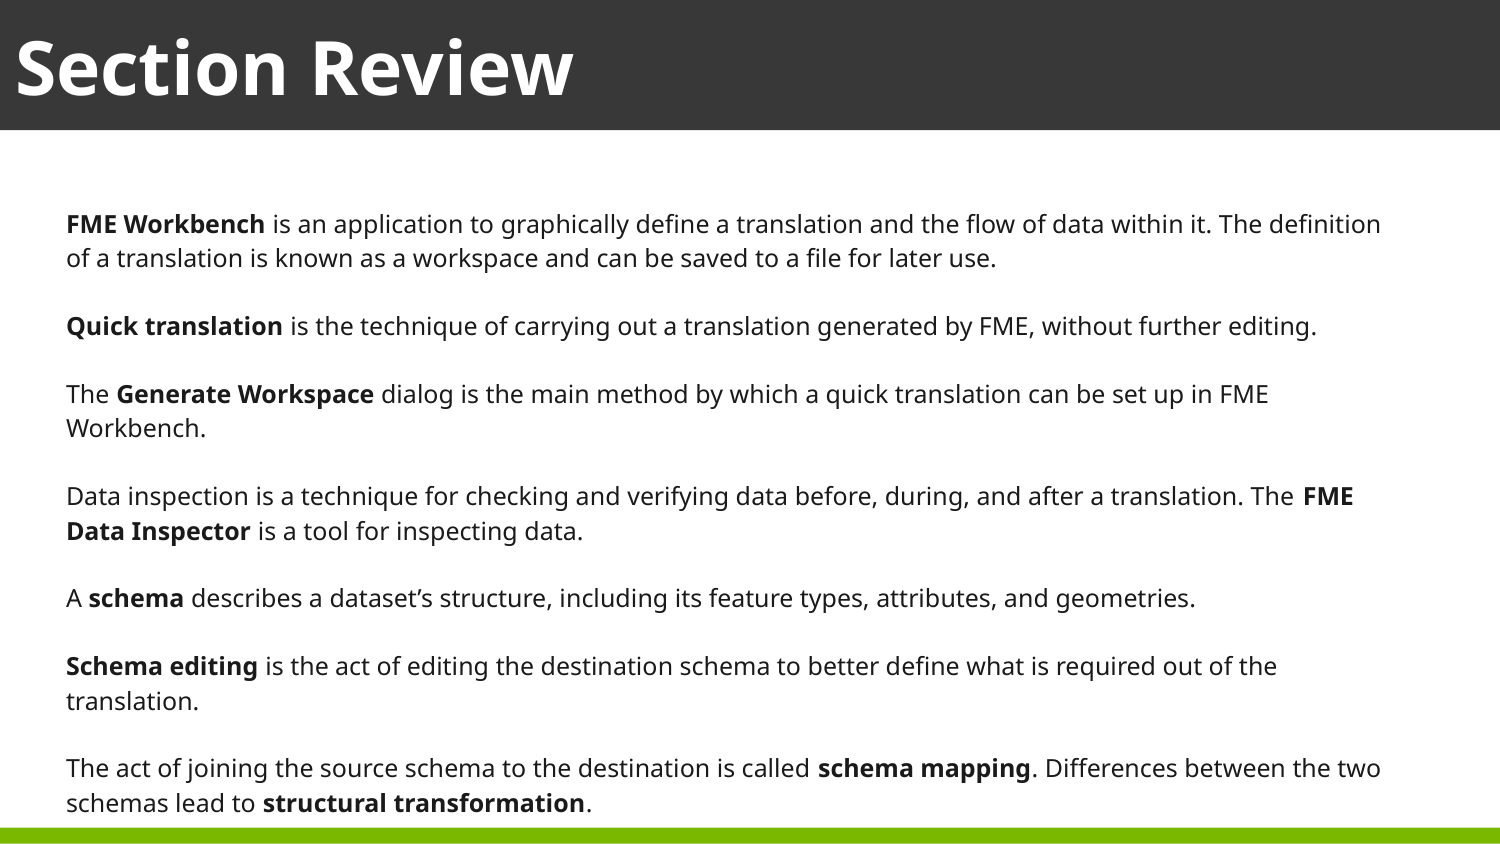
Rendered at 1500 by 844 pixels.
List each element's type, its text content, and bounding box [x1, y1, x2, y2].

list FME Workbench is an application to graphically define a translation and the flow of data within it. The definition of a translation is known as a workspace and can be saved to a file for later use. Quick translation is the technique of carrying out a translation generated by FME, without further editing. The Generate Workspace dialog is the main method by which a quick translation can be set up in FME Workbench. Data inspection is a technique for checking and verifying data before, during, and after a translation. The FME Data Inspector is a tool for inspecting data. A schema describes a dataset’s structure, including its feature types, attributes, and geometries. Schema editing is the act of editing the destination schema to better define what is required out of the translation. The act of joining the source schema to the destination is called schema mapping. Differences between the two schemas lead to structural transformation. [51, 189, 1426, 764]
text_box Section Review [0, 0, 1500, 131]
